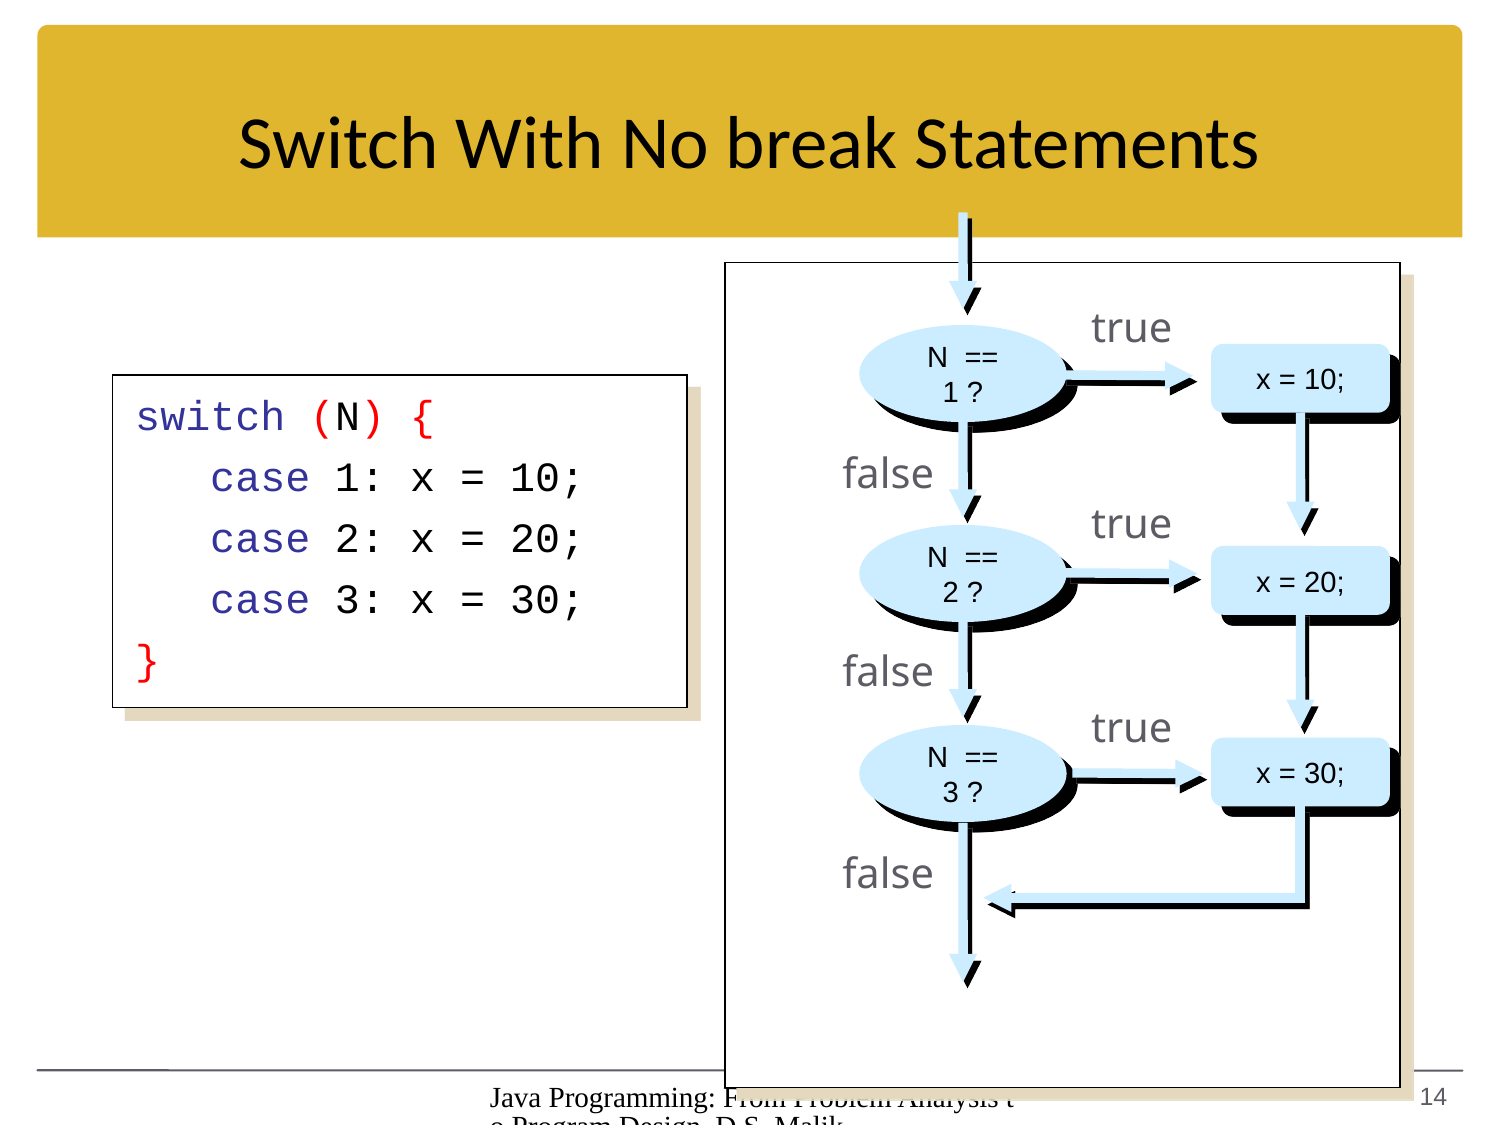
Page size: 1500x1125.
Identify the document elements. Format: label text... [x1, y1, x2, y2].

slide_number 14 [1112, 1069, 1463, 1123]
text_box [830, 212, 1390, 983]
footer Java Programming: From Problem Analysis to Program Design, D.S. Malik [474, 1069, 1038, 1123]
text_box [112, 374, 688, 713]
title Switch With No break Statements [49, 44, 1451, 233]
text_box [724, 262, 1400, 1088]
